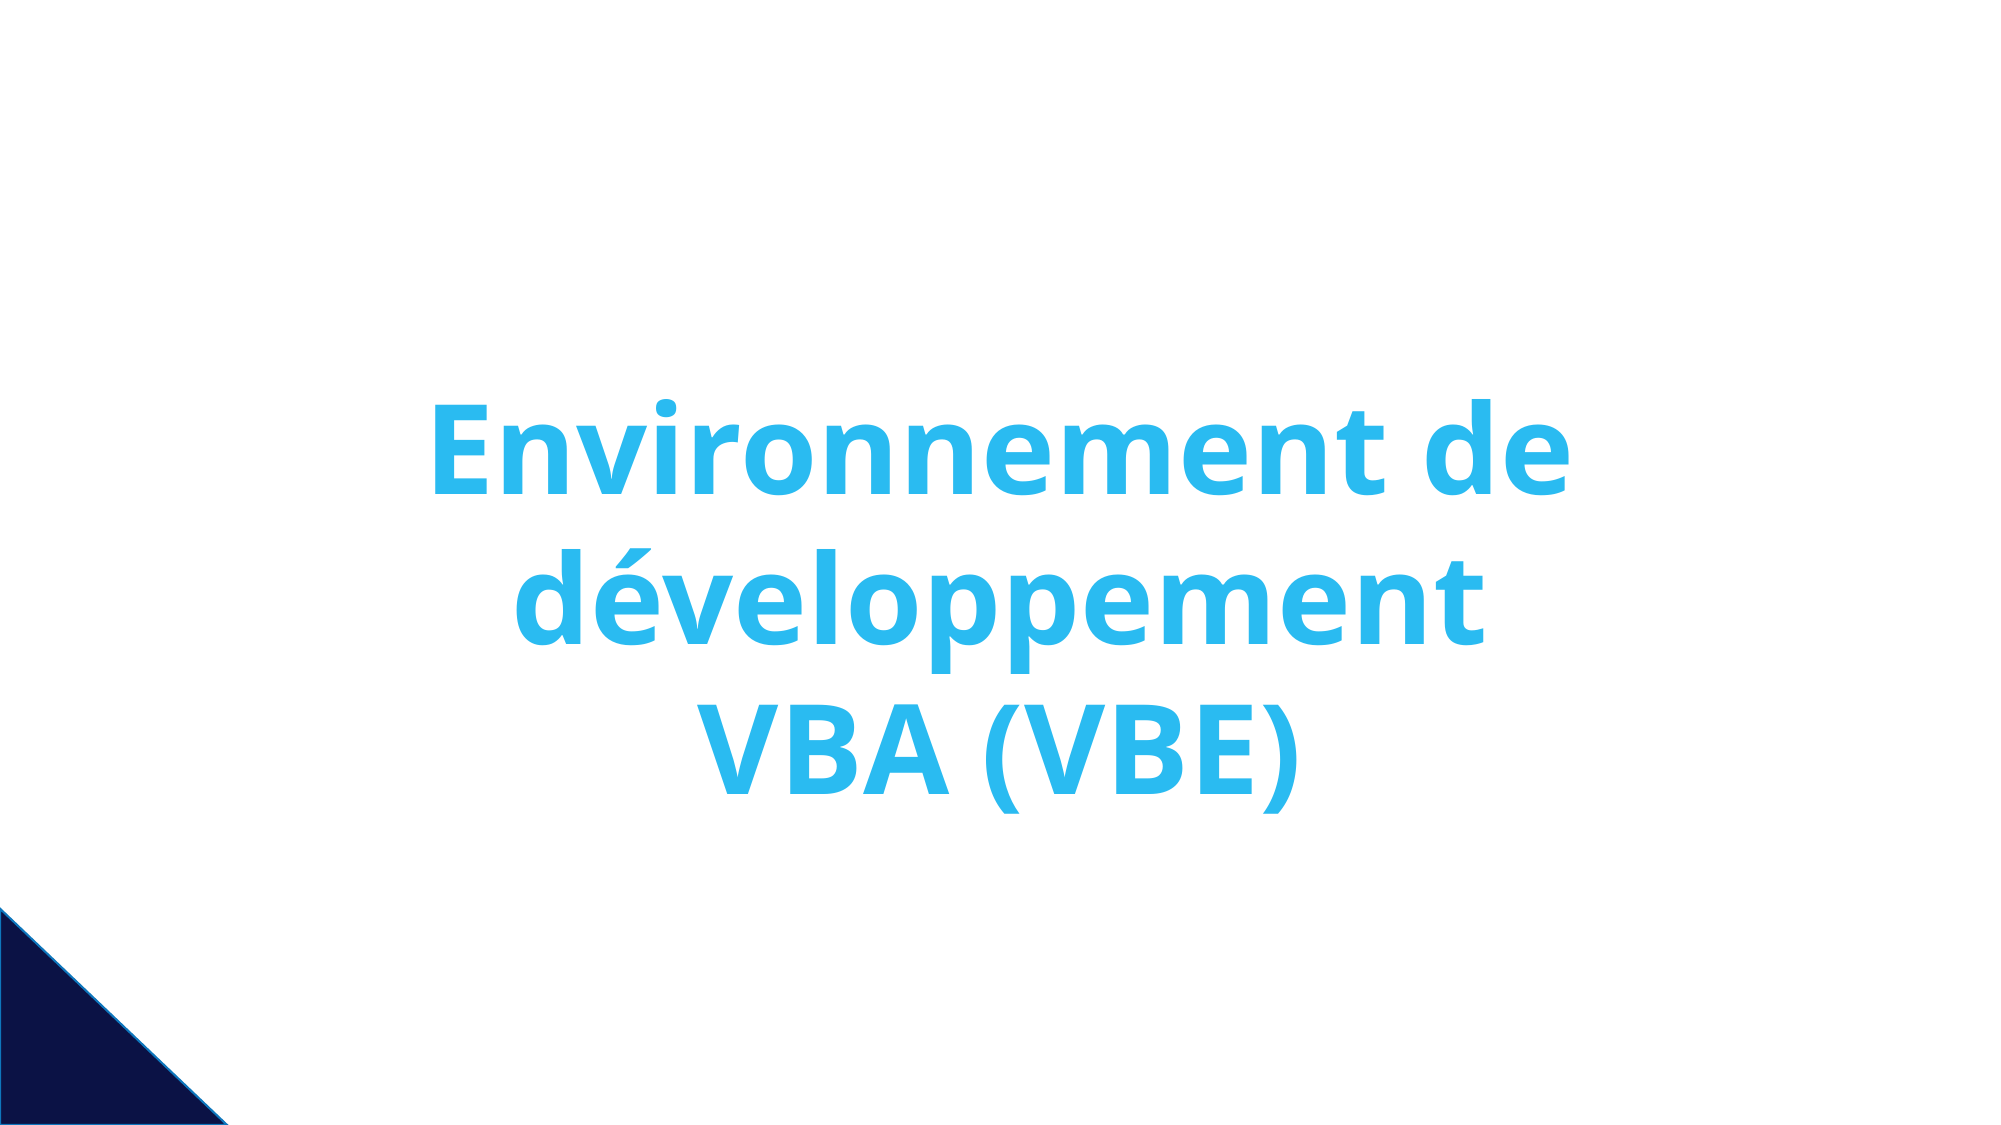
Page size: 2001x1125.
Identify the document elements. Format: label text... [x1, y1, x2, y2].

text_box Environnement de développement VBA (VBE) [376, 361, 1624, 827]
text_box [0, 907, 229, 1125]
